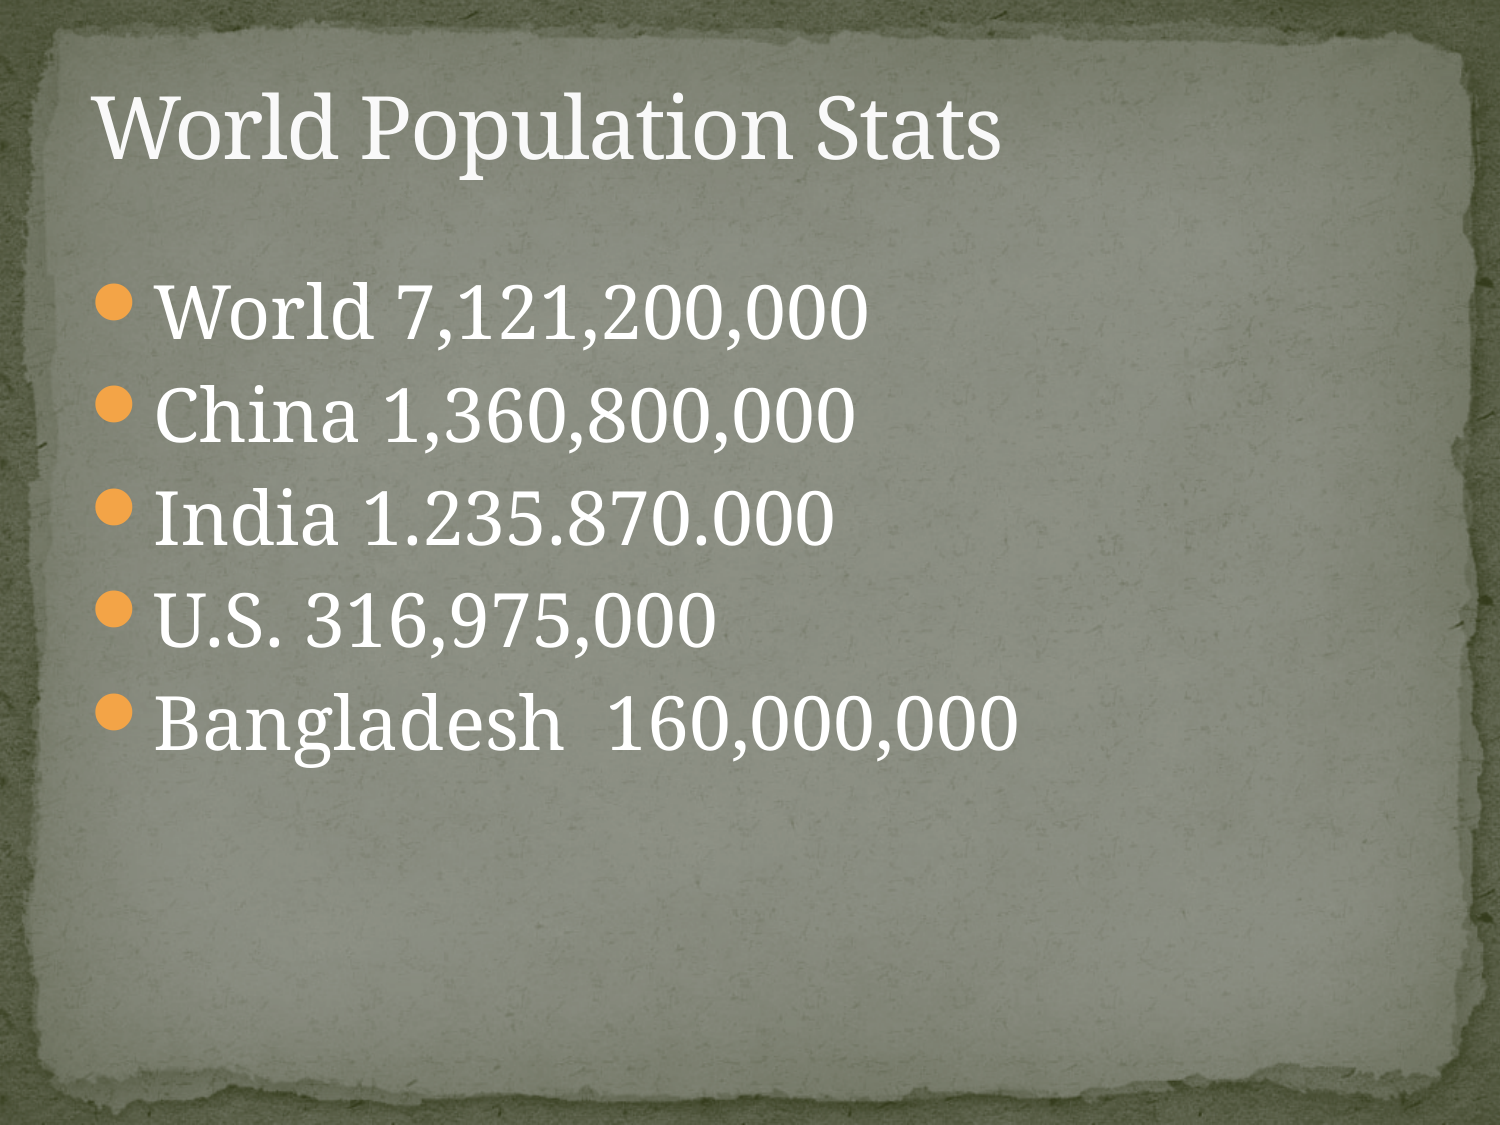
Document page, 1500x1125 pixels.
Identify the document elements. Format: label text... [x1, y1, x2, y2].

list World 7,121,200,000 China 1,360,800,000 India 1.235.870.000 U.S. 316,975,000 Bangladesh 160,000,000 [75, 249, 1425, 1000]
title World Population Stats [74, 24, 1425, 225]
